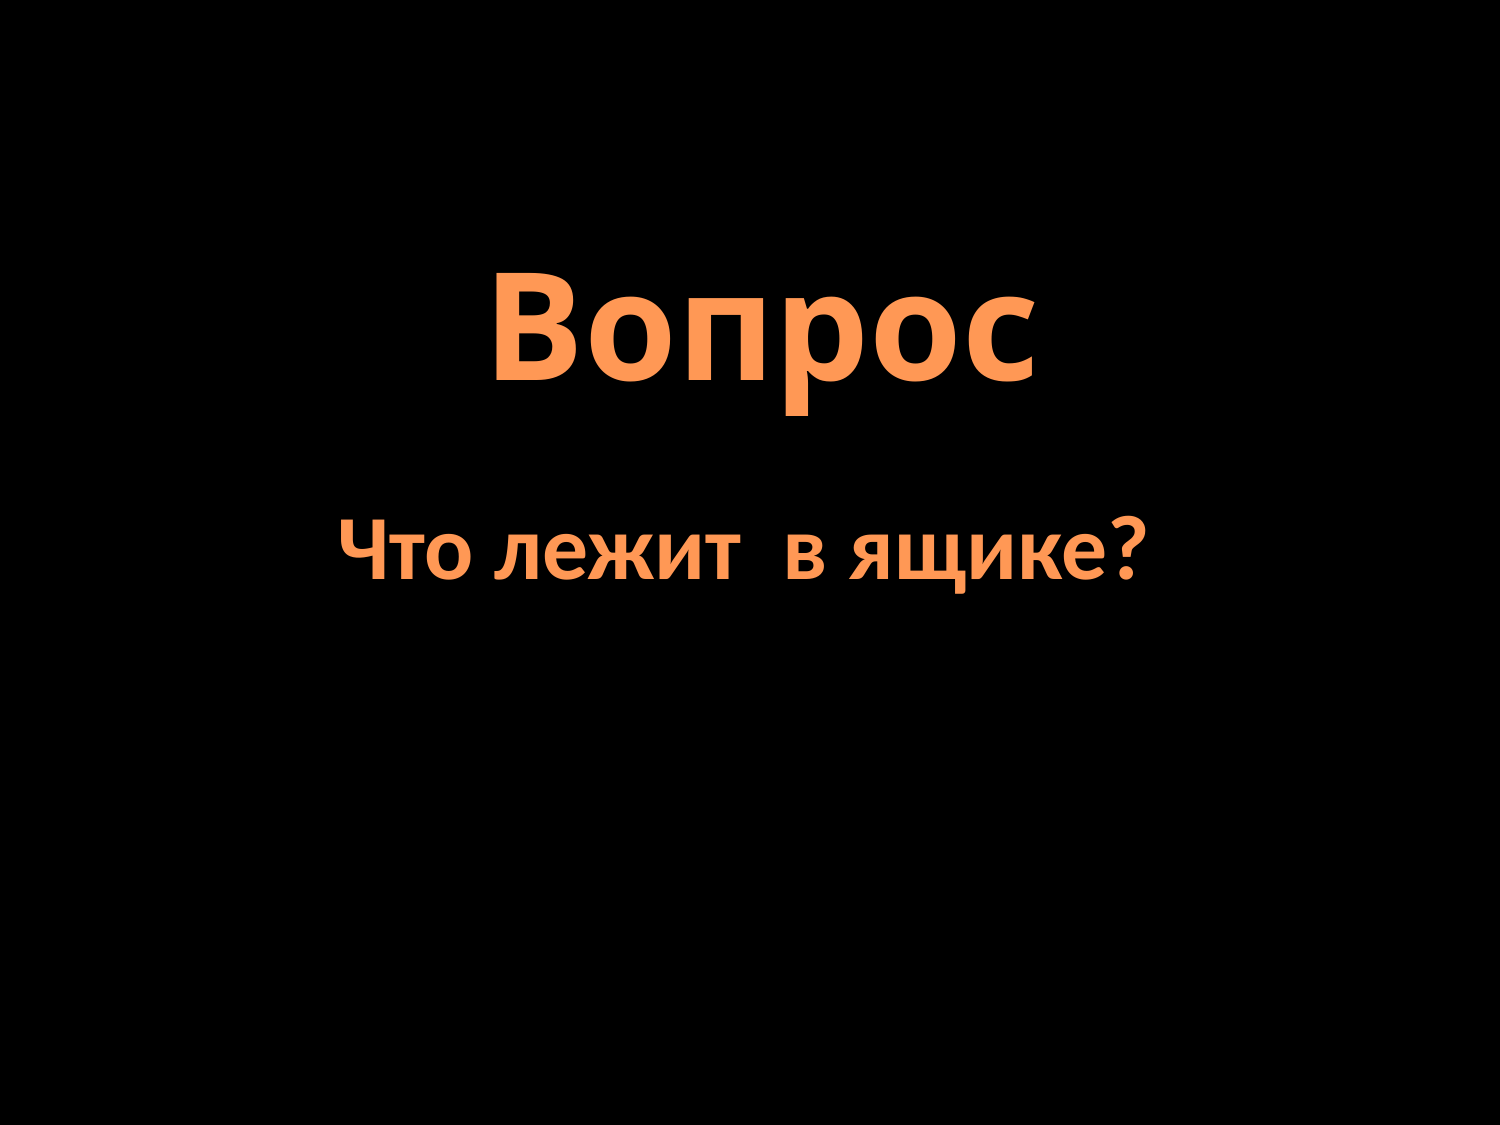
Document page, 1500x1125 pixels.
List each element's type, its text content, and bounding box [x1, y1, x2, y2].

text_box Вопрос [128, 222, 1395, 418]
text_box Что лежит в ящике? [93, 480, 1395, 606]
